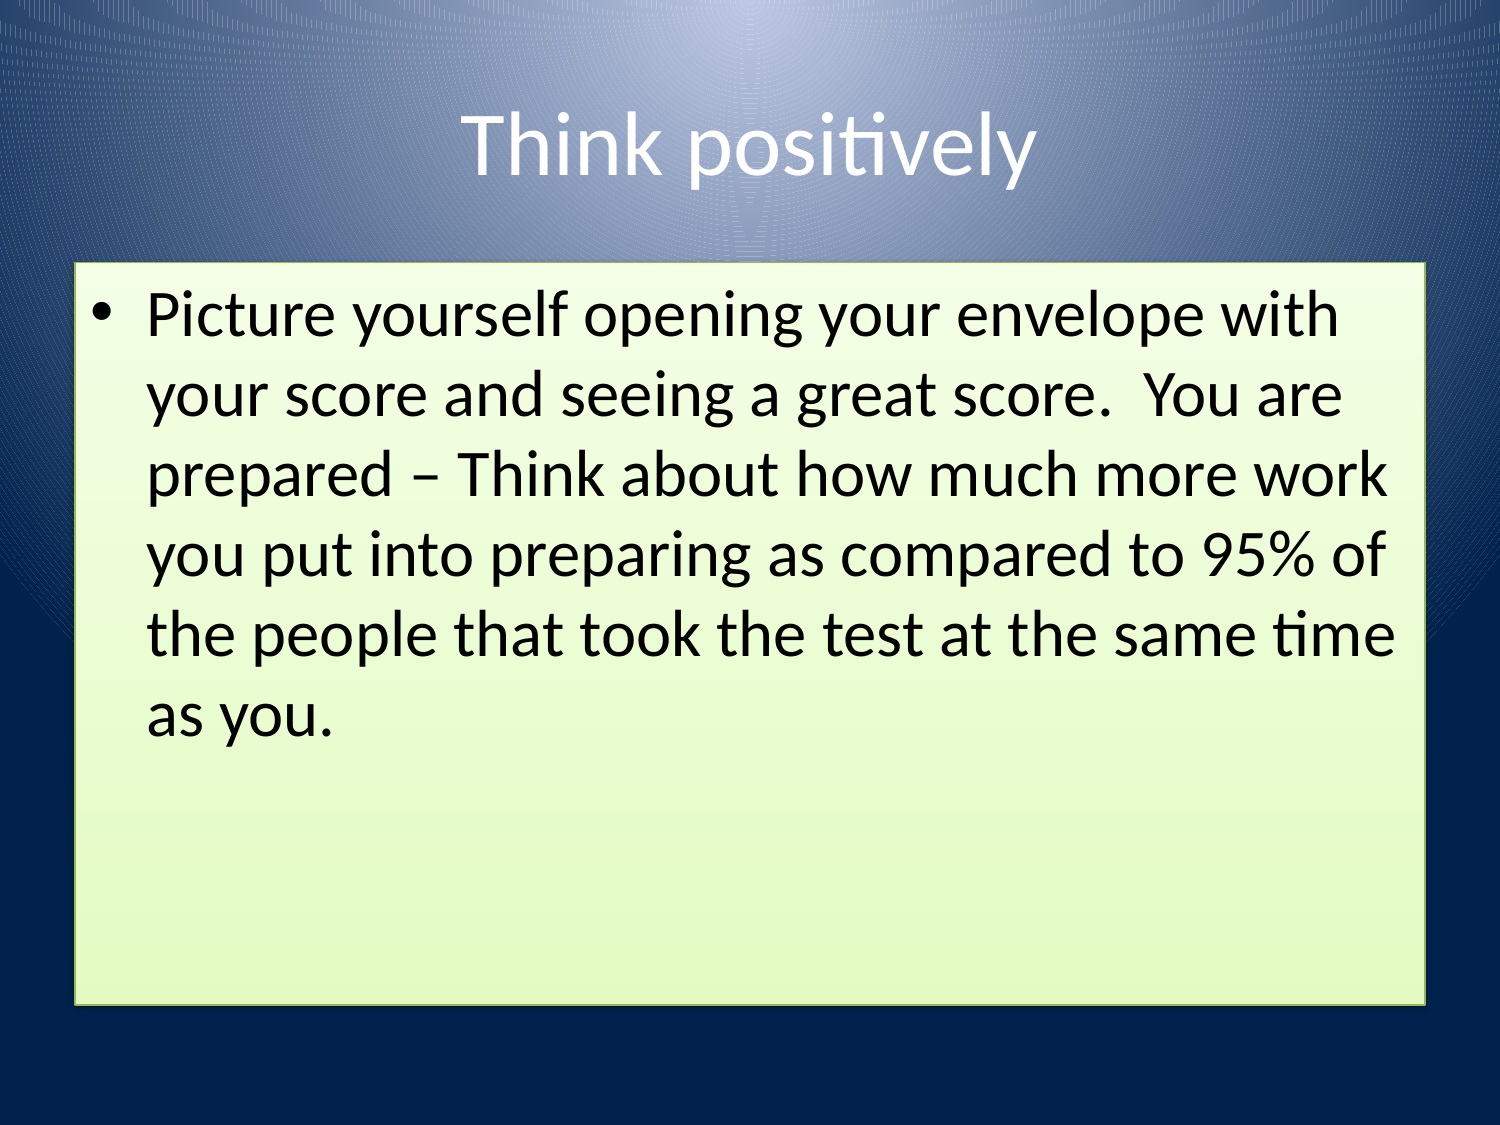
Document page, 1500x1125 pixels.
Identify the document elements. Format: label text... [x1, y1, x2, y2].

list Picture yourself opening your envelope with your score and seeing a great score. You are prepared – Think about how much more work you put into preparing as compared to 95% of the people that took the test at the same time as you. [74, 262, 1426, 1006]
title Think positively [75, 45, 1425, 233]
